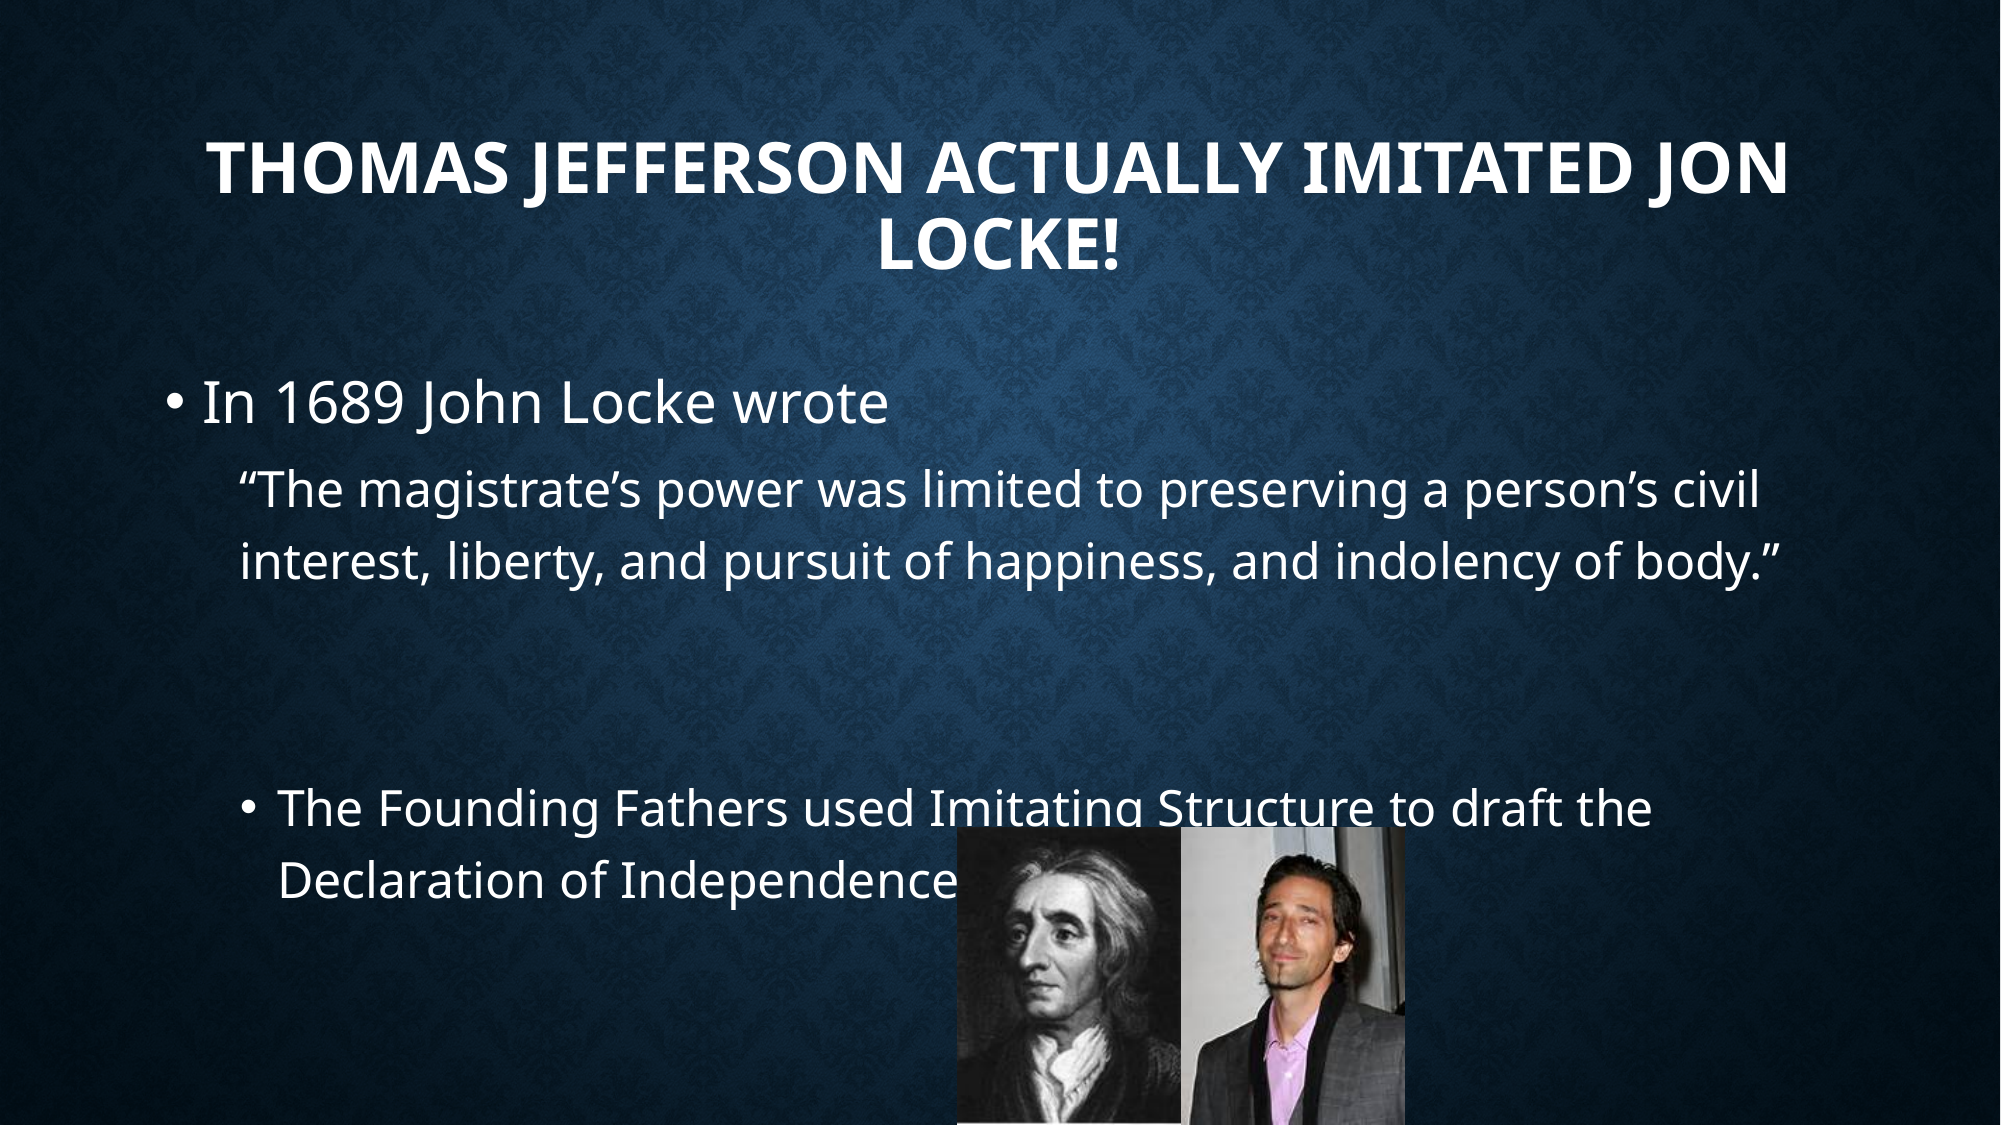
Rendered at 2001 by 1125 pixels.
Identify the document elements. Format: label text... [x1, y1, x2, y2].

title Thomas Jefferson Actually Imitated Jon Locke! [149, 99, 1849, 318]
picture [957, 827, 1405, 1125]
list In 1689 John Locke wrote “The magistrate’s power was limited to preserving a person’s civil interest, liberty, and pursuit of happiness, and indolency of body.” The Founding Fathers used Imitating Structure to draft the Declaration of Independence. [149, 343, 1849, 950]
